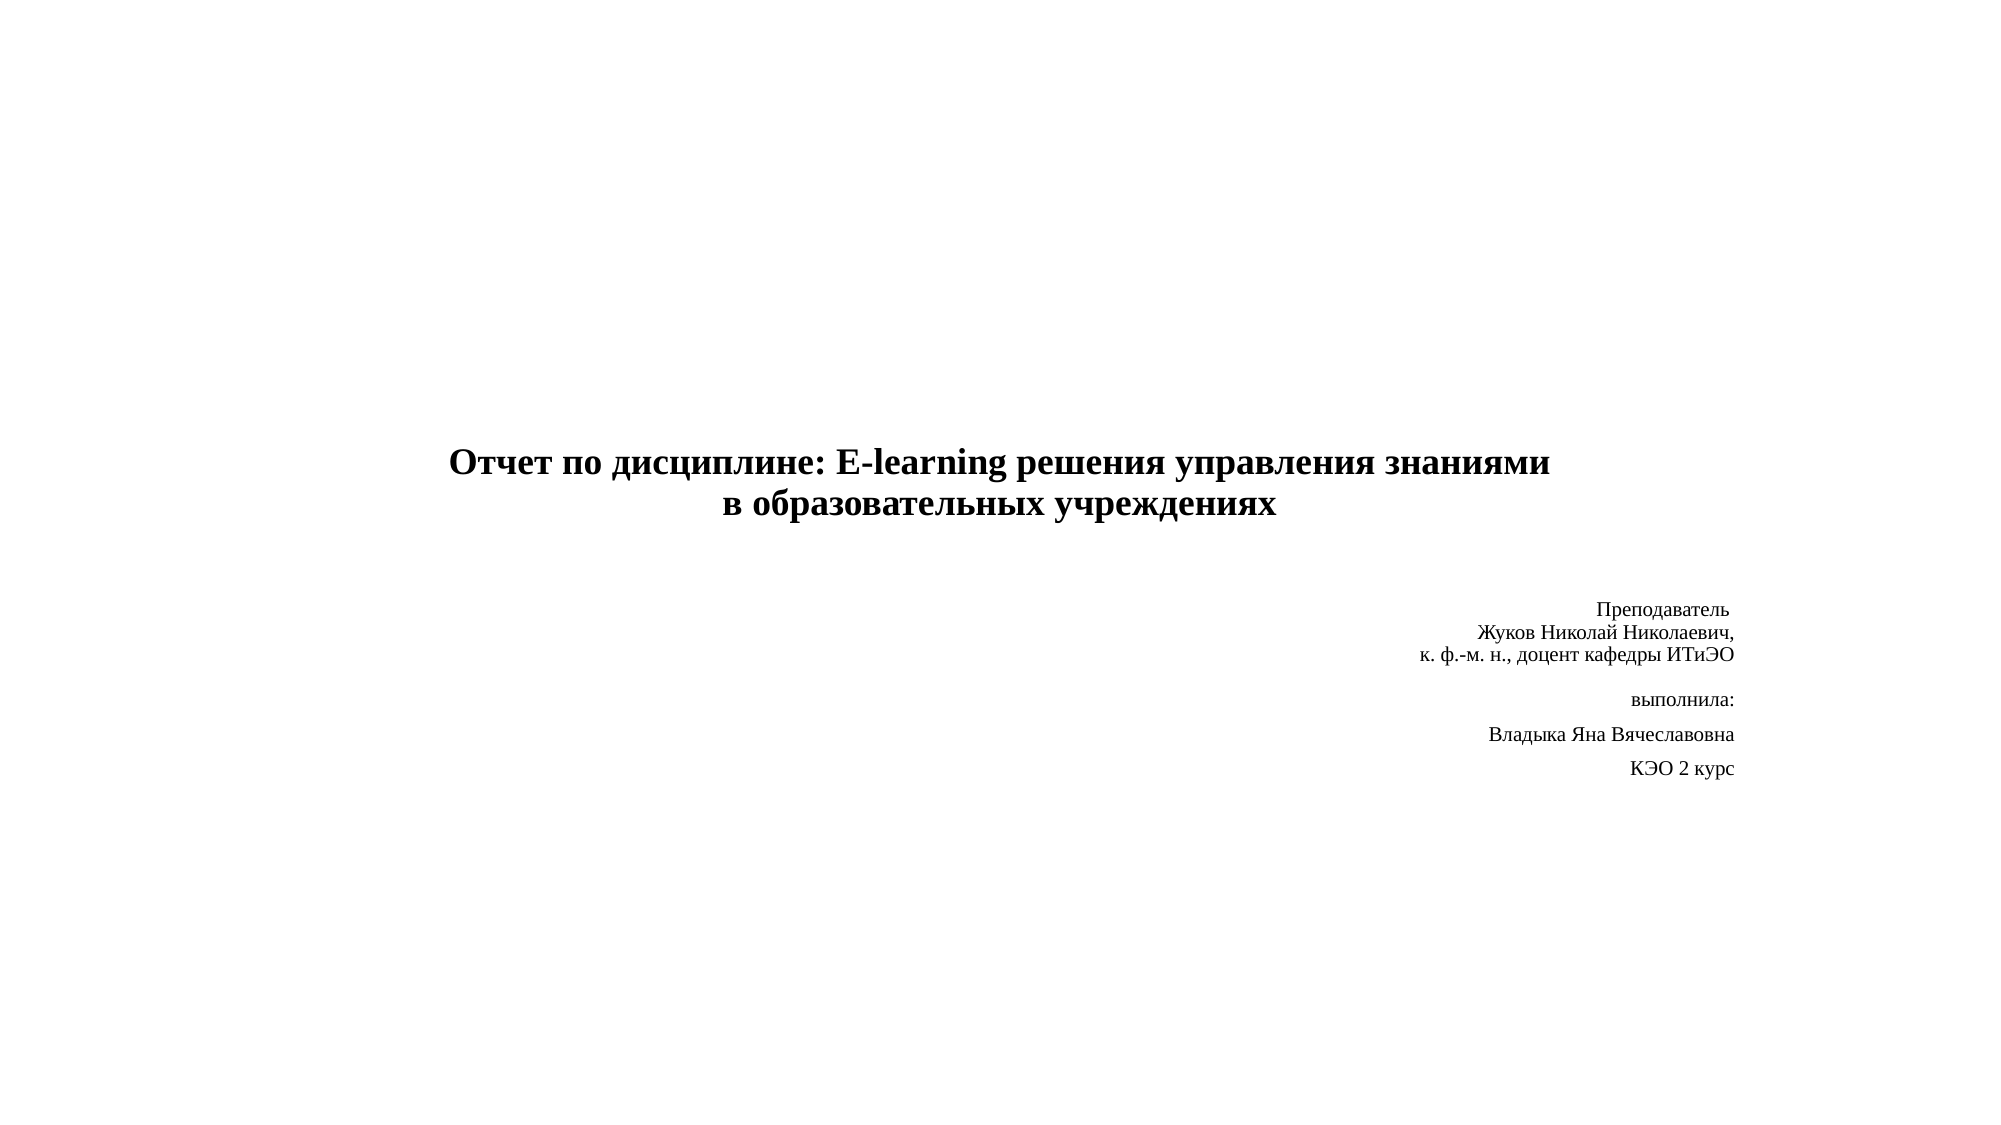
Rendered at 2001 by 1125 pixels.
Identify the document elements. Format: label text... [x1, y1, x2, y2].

title Отчет по дисциплине: E-learning решения управления знаниями в образовательных учреждениях [249, 184, 1750, 576]
subtitle Преподаватель Жуков Николай Николаевич, к. ф.-м. н., доцент кафедры ИТиЭО выполнила: Владыка Яна Вячеславовна КЭО 2 курс [249, 590, 1750, 863]
